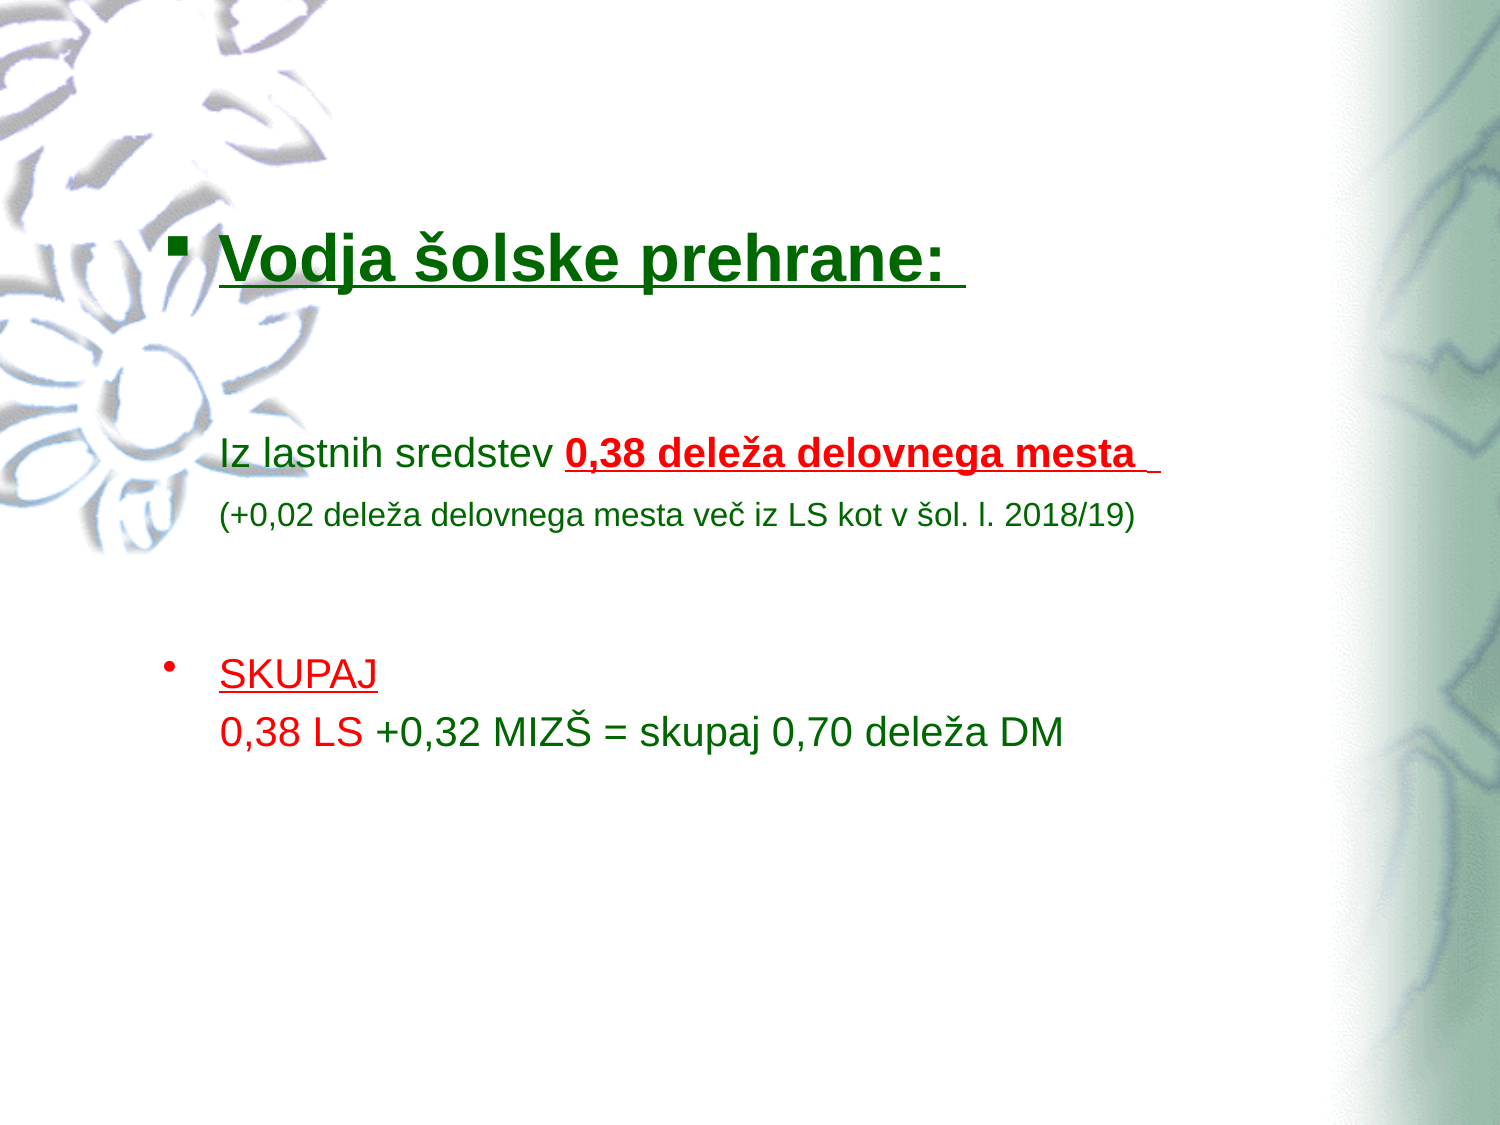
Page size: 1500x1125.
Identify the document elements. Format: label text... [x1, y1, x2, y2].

list Vodja šolske prehrane: Iz lastnih sredstev 0,38 deleža delovnega mesta (+0,02 deleža delovnega mesta več iz LS kot v šol. l. 2018/19) SKUPAJ 0,38 LS +0,32 MIZŠ = skupaj 0,70 deleža DM [147, 113, 1288, 1000]
picture [0, 0, 1500, 1125]
